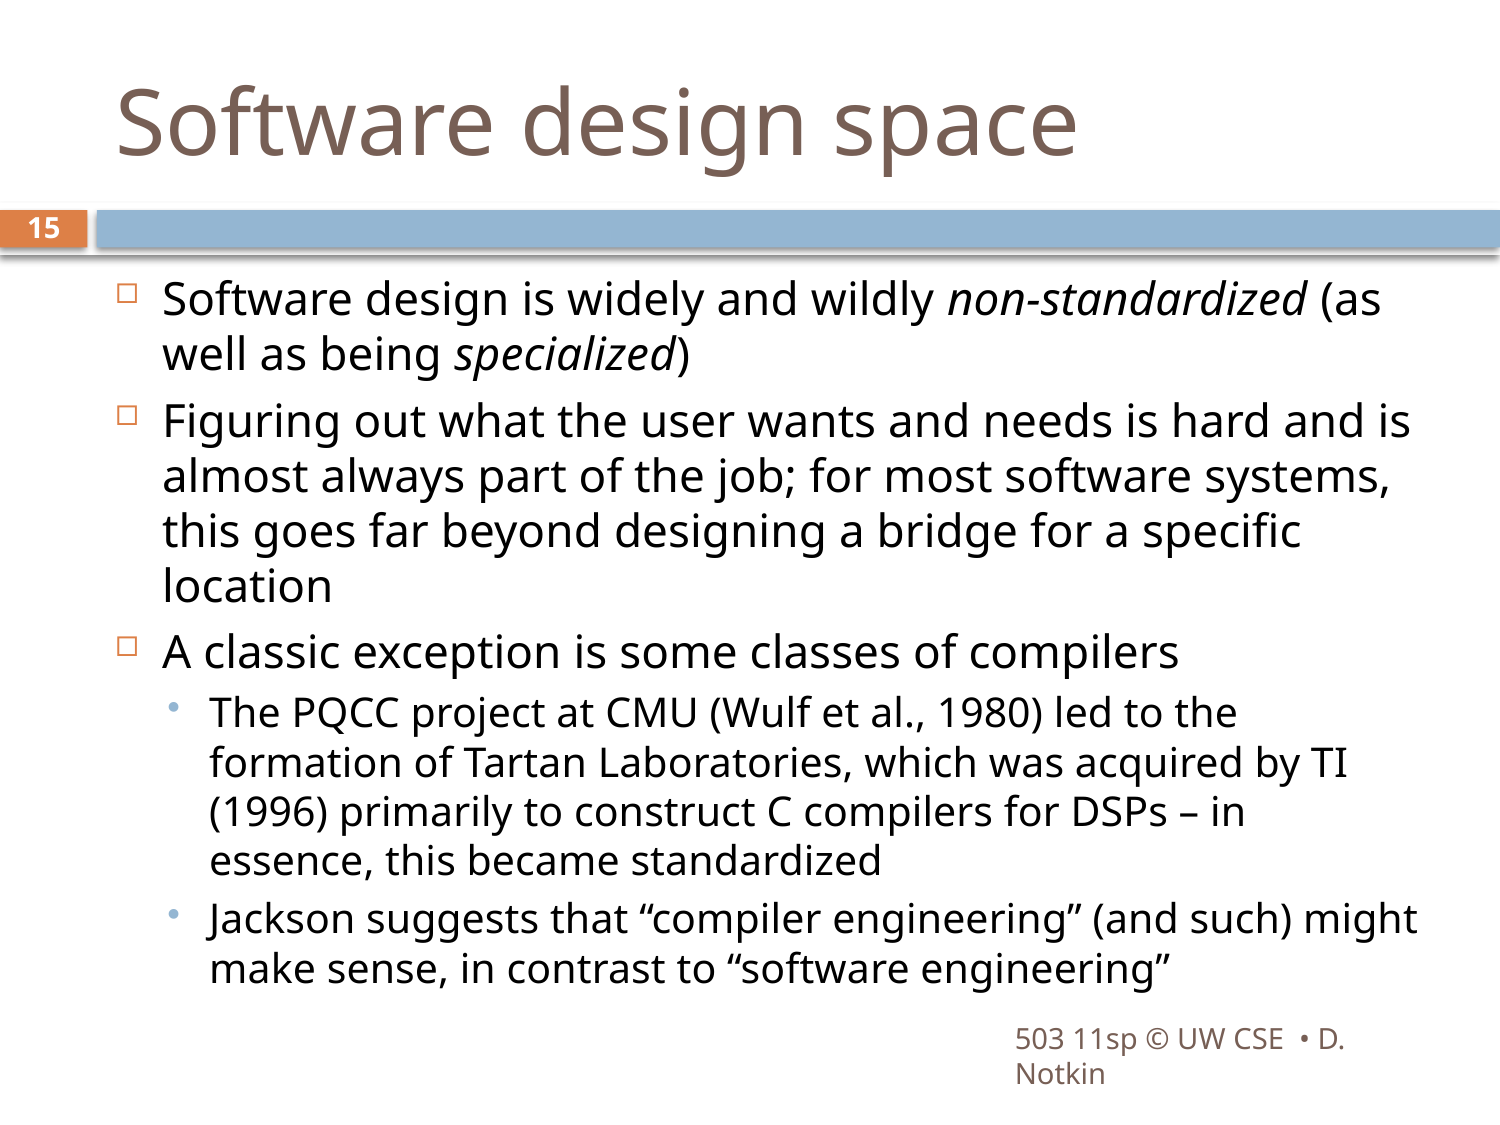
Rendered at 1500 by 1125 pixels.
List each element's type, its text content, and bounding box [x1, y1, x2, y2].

title Software design space [100, 37, 1438, 200]
slide_number 15 [0, 208, 88, 249]
slide_number 503 11sp © UW CSE • D. Notkin [999, 1025, 1438, 1085]
list Software design is widely and wildly non-standardized (as well as being specialized) Figuring out what the user wants and needs is hard and is almost always part of the job; for most software systems, this goes far beyond designing a bridge for a specific location A classic exception is some classes of compilers The PQCC project at CMU (Wulf et al., 1980) led to the formation of Tartan Laboratories, which was acquired by TI (1996) primarily to construct C compilers for DSPs – in essence, this became standardized Jackson suggests that “compiler engineering” (and such) might make sense, in contrast to “software engineering” [100, 262, 1438, 1005]
